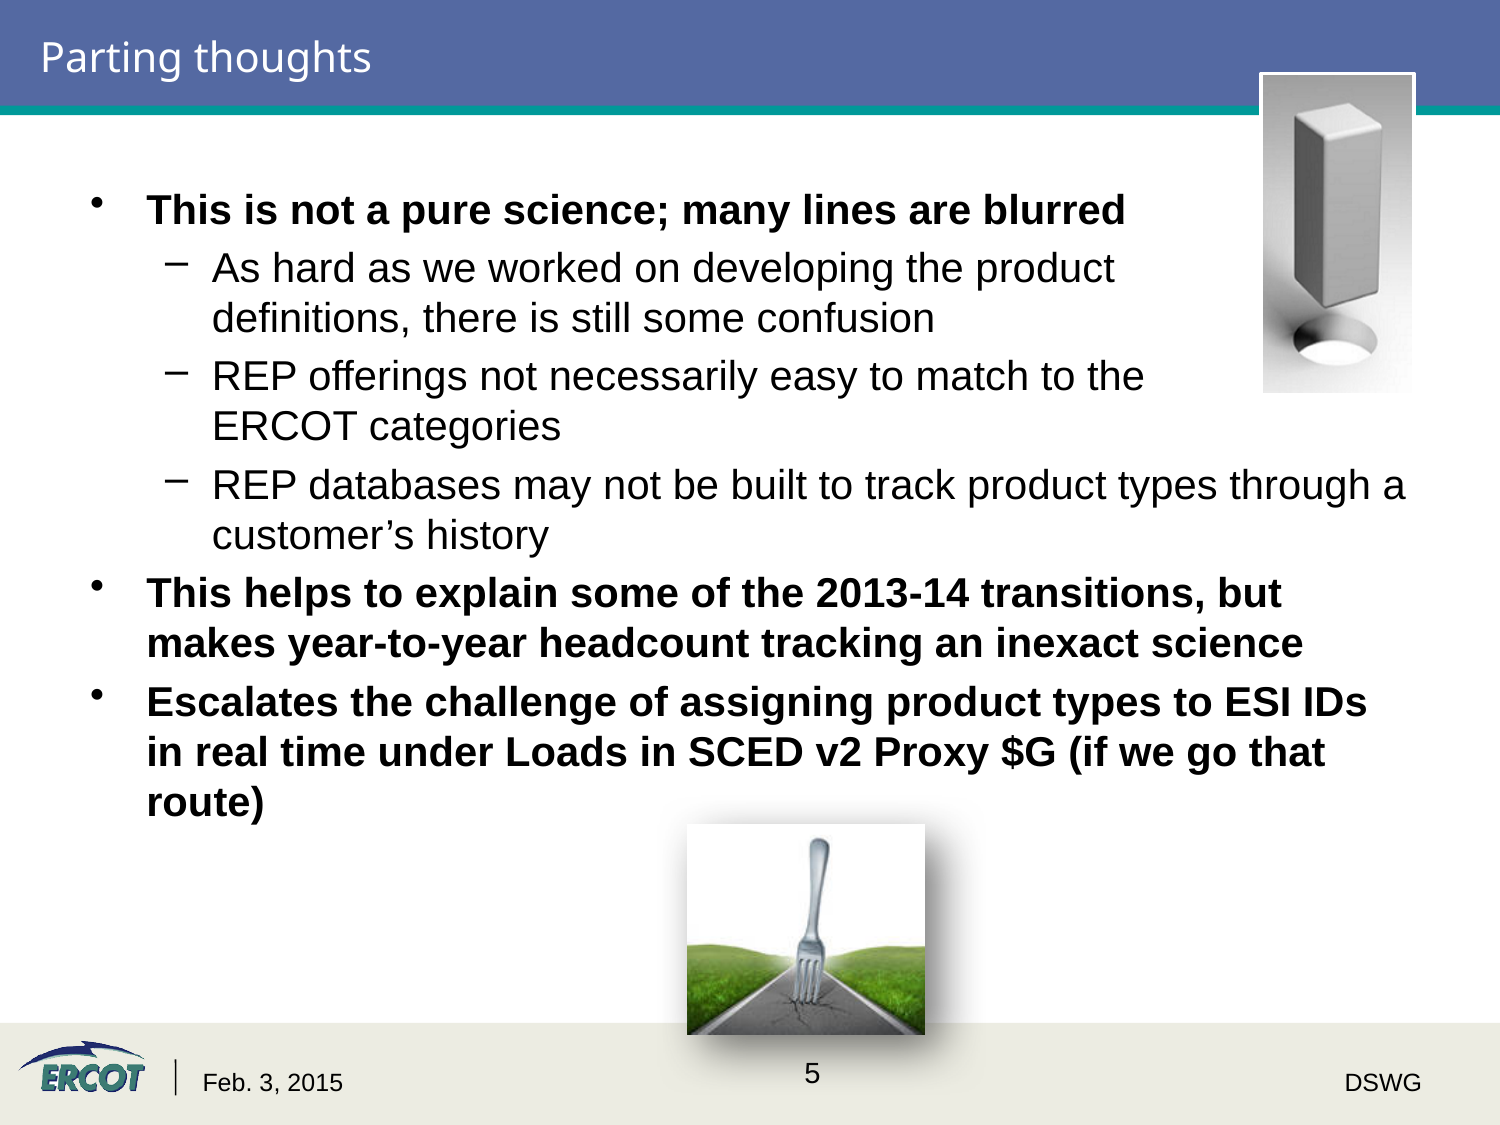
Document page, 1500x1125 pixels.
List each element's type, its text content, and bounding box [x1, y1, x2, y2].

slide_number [187, 1059, 538, 1125]
list This is not a pure science; many lines are blurred As hard as we worked on developing the product definitions, there is still some confusion REP offerings not necessarily easy to match to the ERCOT categories REP databases may not be built to track product types through a customer’s history This helps to explain some of the 2013-14 transitions, but makes year-to-year headcount tracking an inexact science Escalates the challenge of assigning product types to ESI IDs in real time under Loads in SCED v2 Proxy $G (if we go that route) [74, 174, 1426, 951]
picture [1262, 74, 1413, 394]
title Parting thoughts [24, 0, 1451, 113]
picture [687, 824, 926, 1035]
picture [10, 1031, 151, 1111]
footer DSWG [962, 1059, 1438, 1125]
